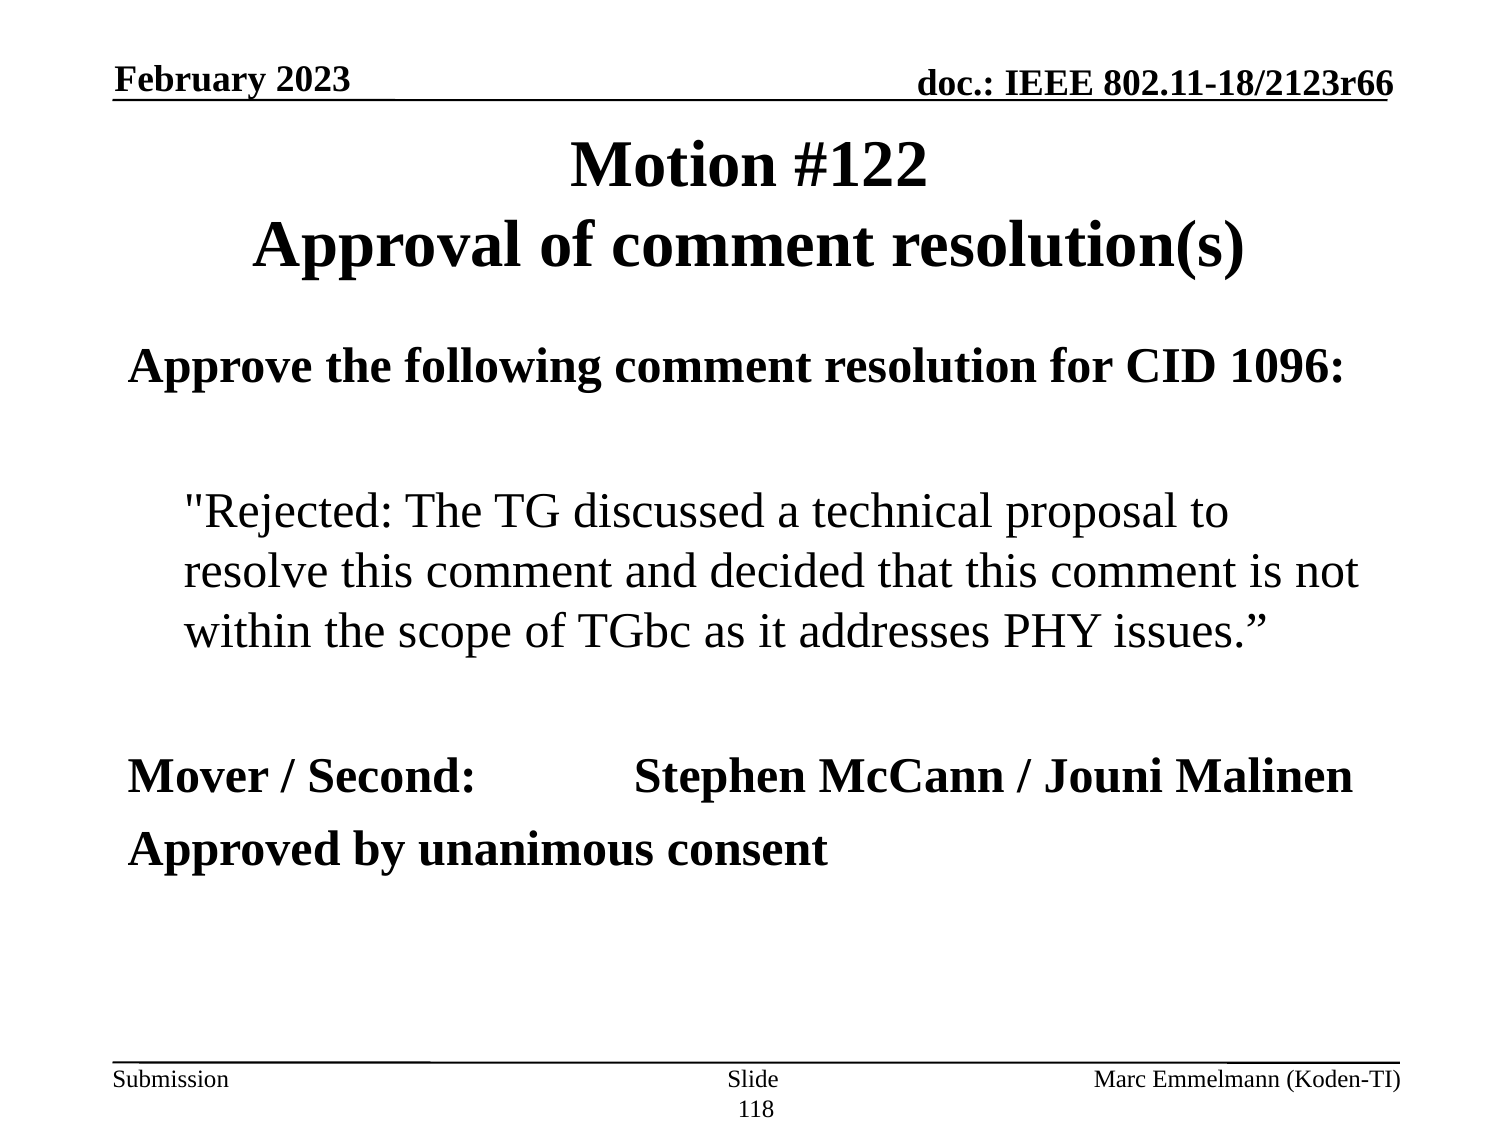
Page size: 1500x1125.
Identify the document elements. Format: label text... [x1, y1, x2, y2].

slide_number Slide 118 [712, 1061, 800, 1123]
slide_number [114, 54, 423, 100]
list Approve the following comment resolution for CID 1096: "Rejected: The TG discussed a technical proposal to resolve this comment and decided that this comment is not within the scope of TGbc as it addresses PHY issues.” Mover / Second: Stephen McCann / Jouni Malinen Approved by unanimous consent [112, 324, 1388, 1000]
footer Marc Emmelmann (Koden-TI) [878, 1061, 1402, 1093]
title Motion #122 Approval of comment resolution(s) [112, 112, 1388, 288]
